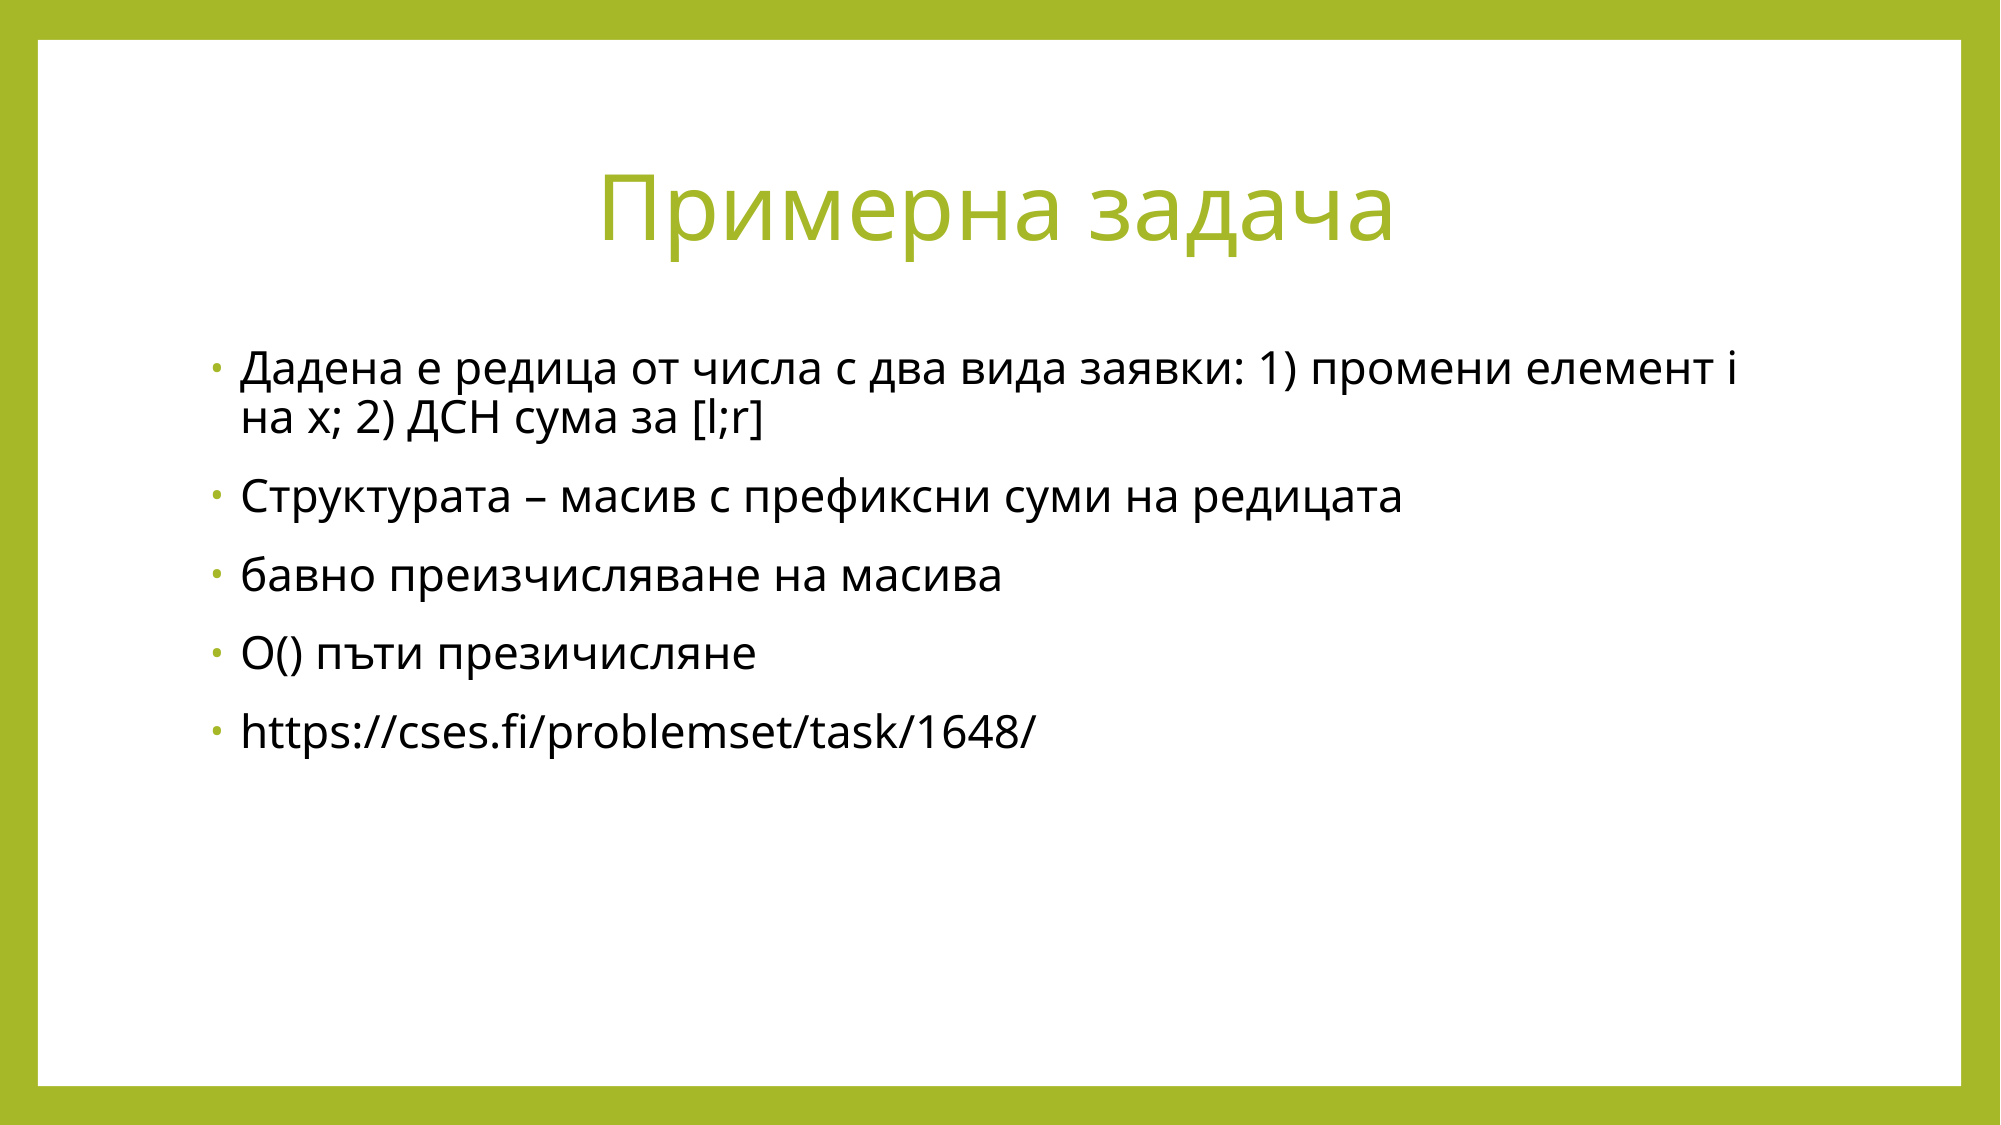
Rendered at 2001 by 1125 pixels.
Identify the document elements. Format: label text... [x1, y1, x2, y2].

title Примерна задача [187, 99, 1808, 323]
